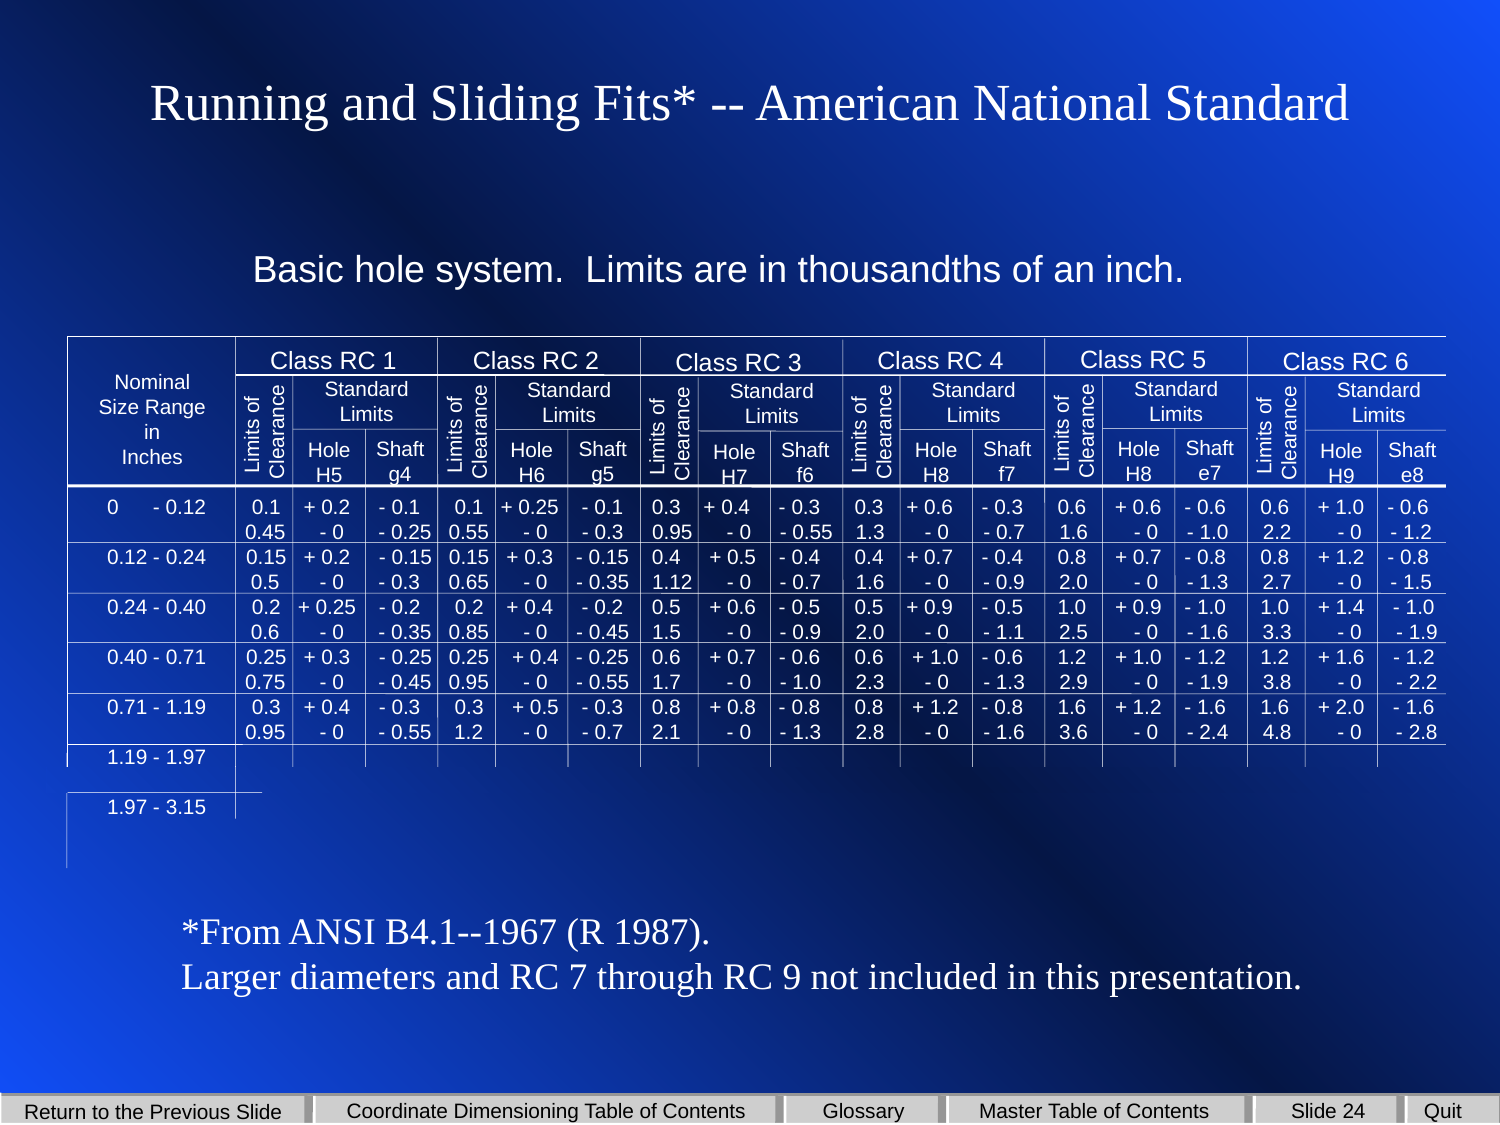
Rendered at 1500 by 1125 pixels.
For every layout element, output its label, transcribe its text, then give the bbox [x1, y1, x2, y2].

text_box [46, 298, 1472, 852]
text_box *From ANSI B4.1--1967 (R 1987). Larger diameters and RC 7 through RC 9 not included in this presentation. [166, 899, 1319, 1005]
title Running and Sliding Fits* -- American National Standard [111, 36, 1388, 162]
text_box Basic hole system. Limits are in thousandths of an inch. [212, 237, 1225, 297]
